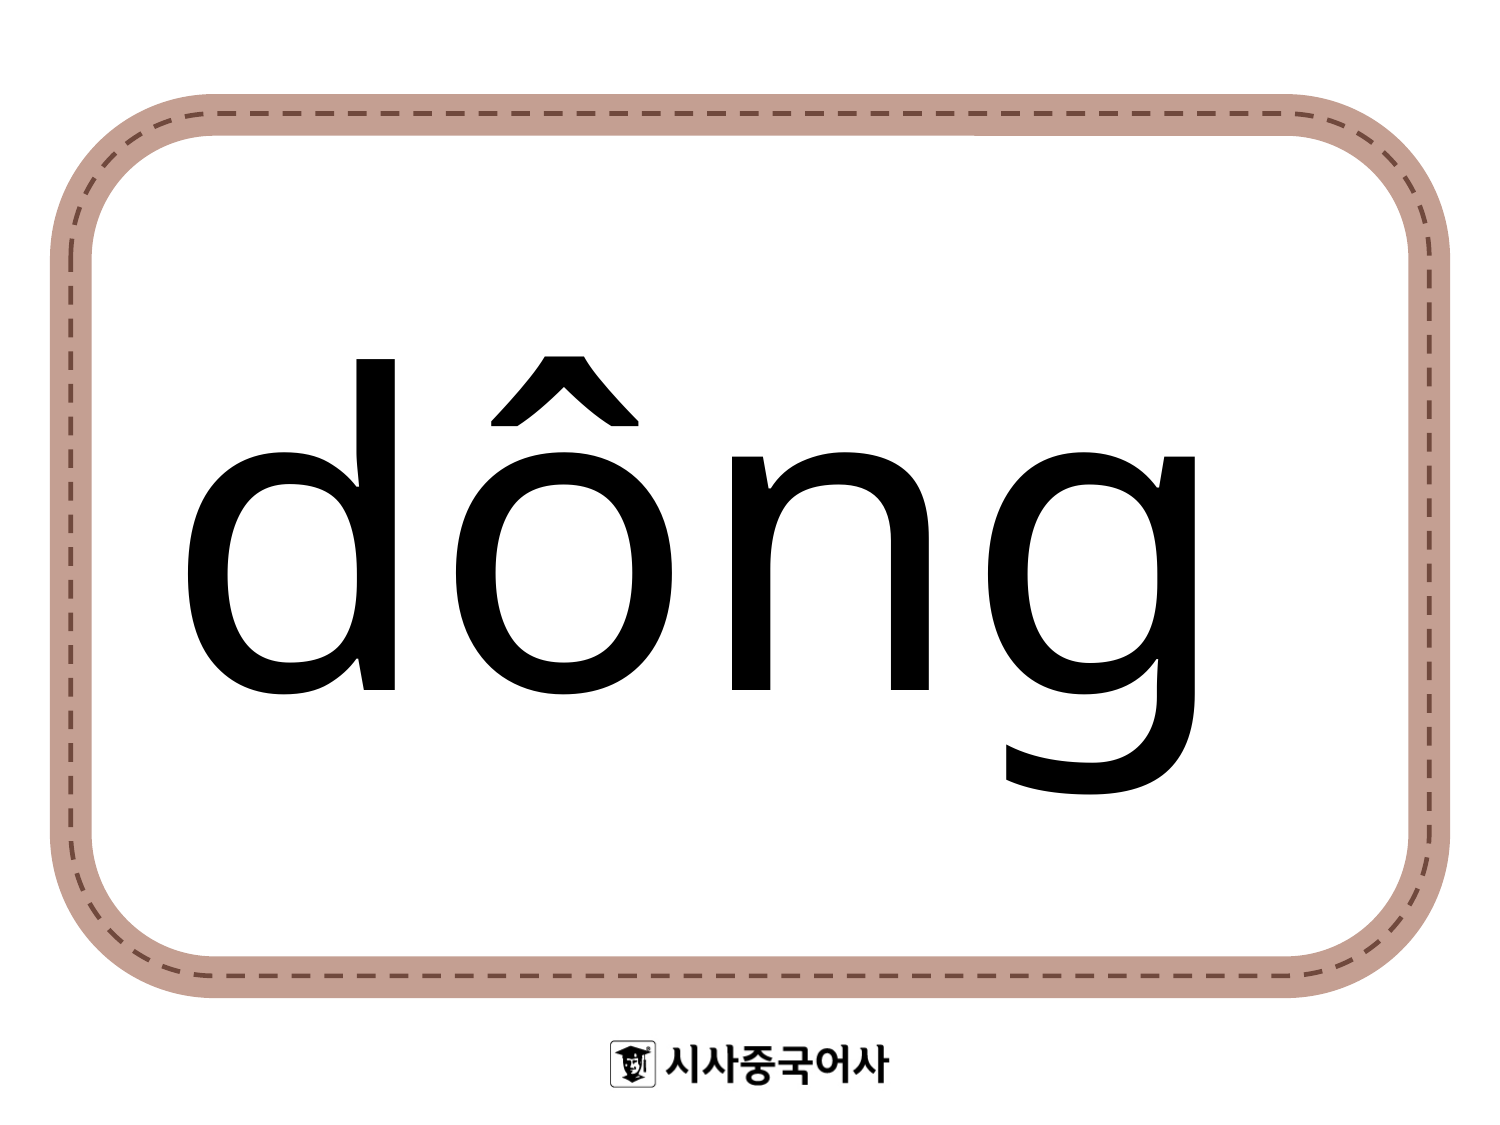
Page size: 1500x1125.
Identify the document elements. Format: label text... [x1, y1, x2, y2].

picture [602, 1034, 898, 1094]
text_box dông [145, 189, 1354, 853]
